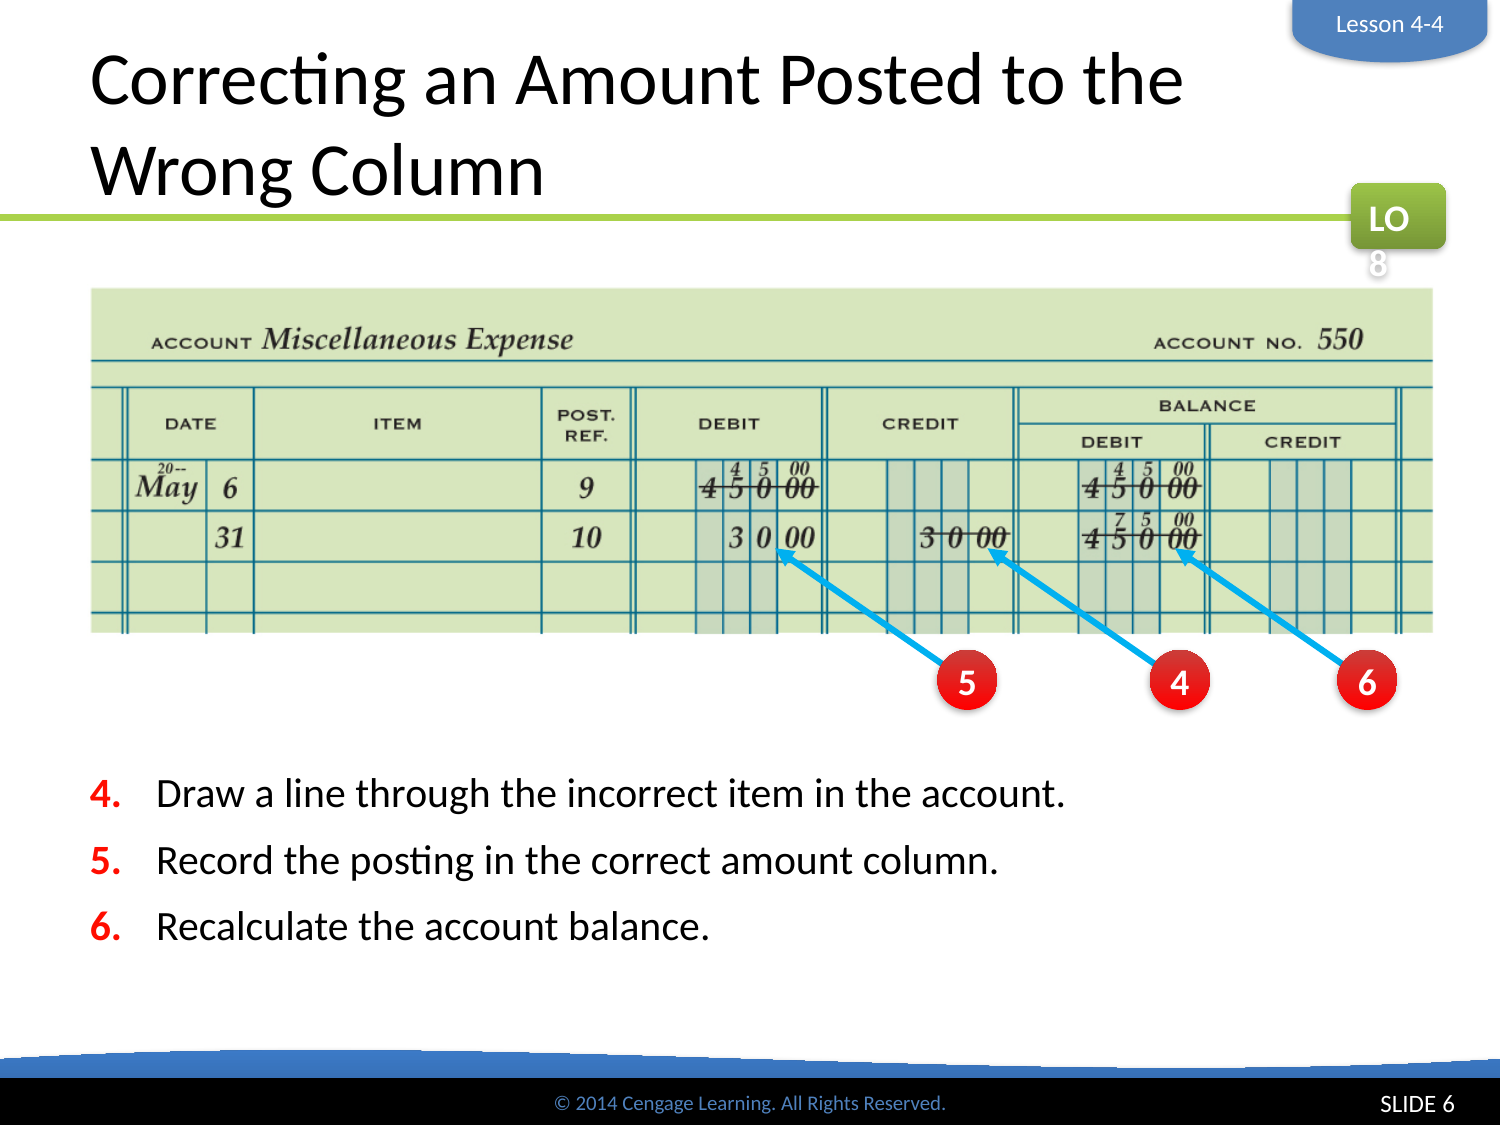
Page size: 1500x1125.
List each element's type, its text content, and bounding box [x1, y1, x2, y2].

text_box 4. Draw a line through the incorrect item in the account. [74, 758, 1338, 824]
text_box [1174, 547, 1398, 711]
title Correcting an Amount Posted to the Wrong Column [75, 29, 1350, 218]
slide_number SLIDE 6 [1170, 1080, 1470, 1125]
text_box 6. Recalculate the account balance. [74, 891, 1338, 957]
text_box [1292, 0, 1488, 63]
text_box LO8 [1350, 183, 1446, 250]
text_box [987, 547, 1173, 711]
text_box 5. Record the posting in the correct amount column. [74, 825, 1338, 890]
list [87, 284, 1438, 639]
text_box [774, 547, 986, 711]
